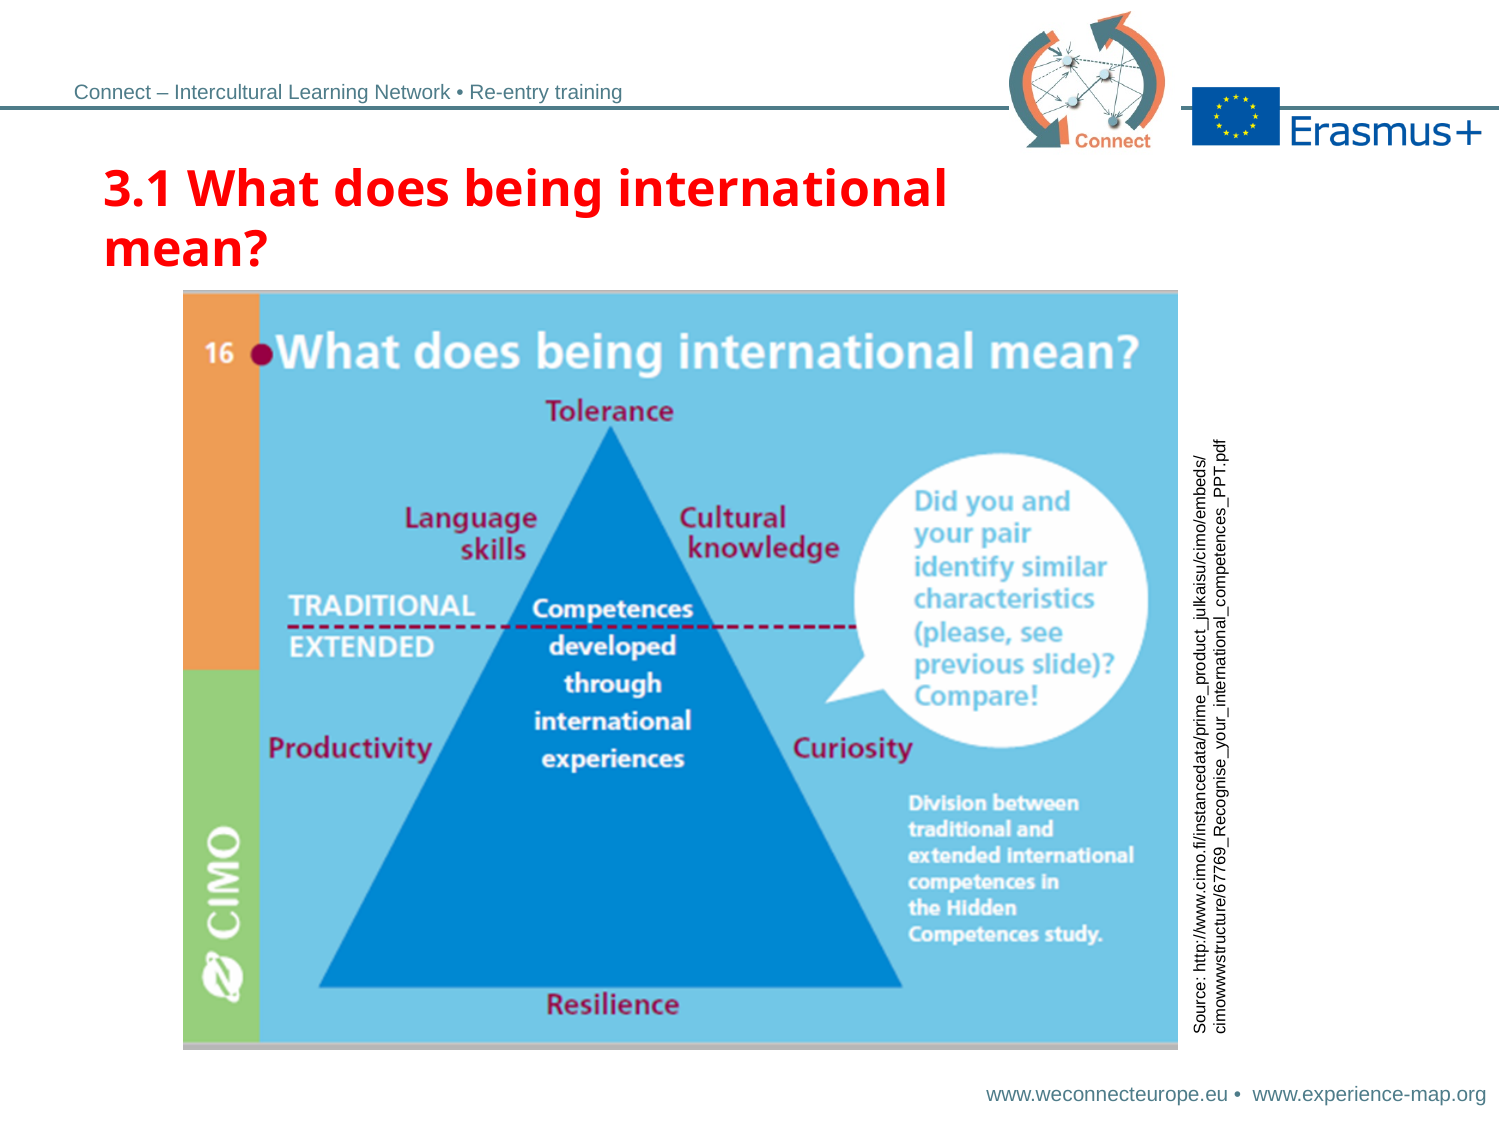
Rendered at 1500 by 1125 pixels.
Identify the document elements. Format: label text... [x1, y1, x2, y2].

text_box 3.1 What does being international mean? [88, 148, 1128, 284]
picture [182, 290, 1178, 1050]
text_box Source: http://www.cimo.fi/instancedata/prime_product_julkaisu/cimo/embeds/cimowwwstructure/67769_Recognise_your_international_competences_PPT.pdf [1181, 312, 1237, 1050]
picture [1009, 11, 1498, 162]
